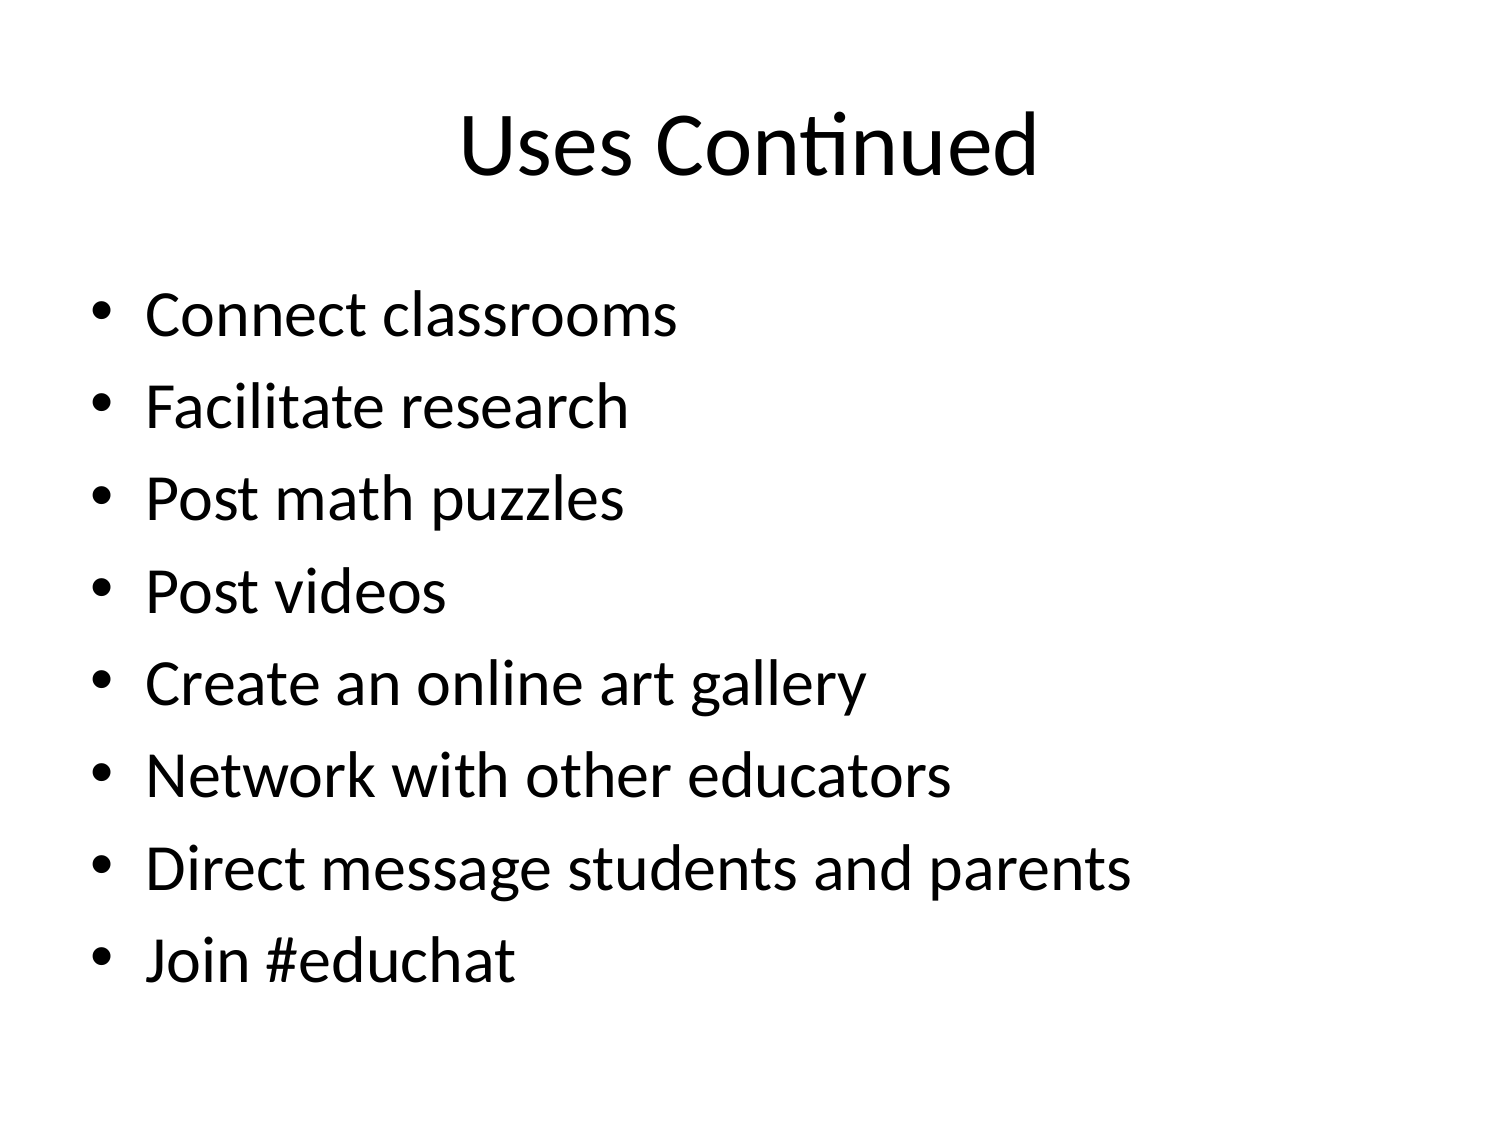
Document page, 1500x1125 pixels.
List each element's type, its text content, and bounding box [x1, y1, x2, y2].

list Connect classrooms Facilitate research Post math puzzles Post videos Create an online art gallery Network with other educators Direct message students and parents Join #educhat [75, 262, 1425, 1005]
title Uses Continued [75, 45, 1425, 233]
